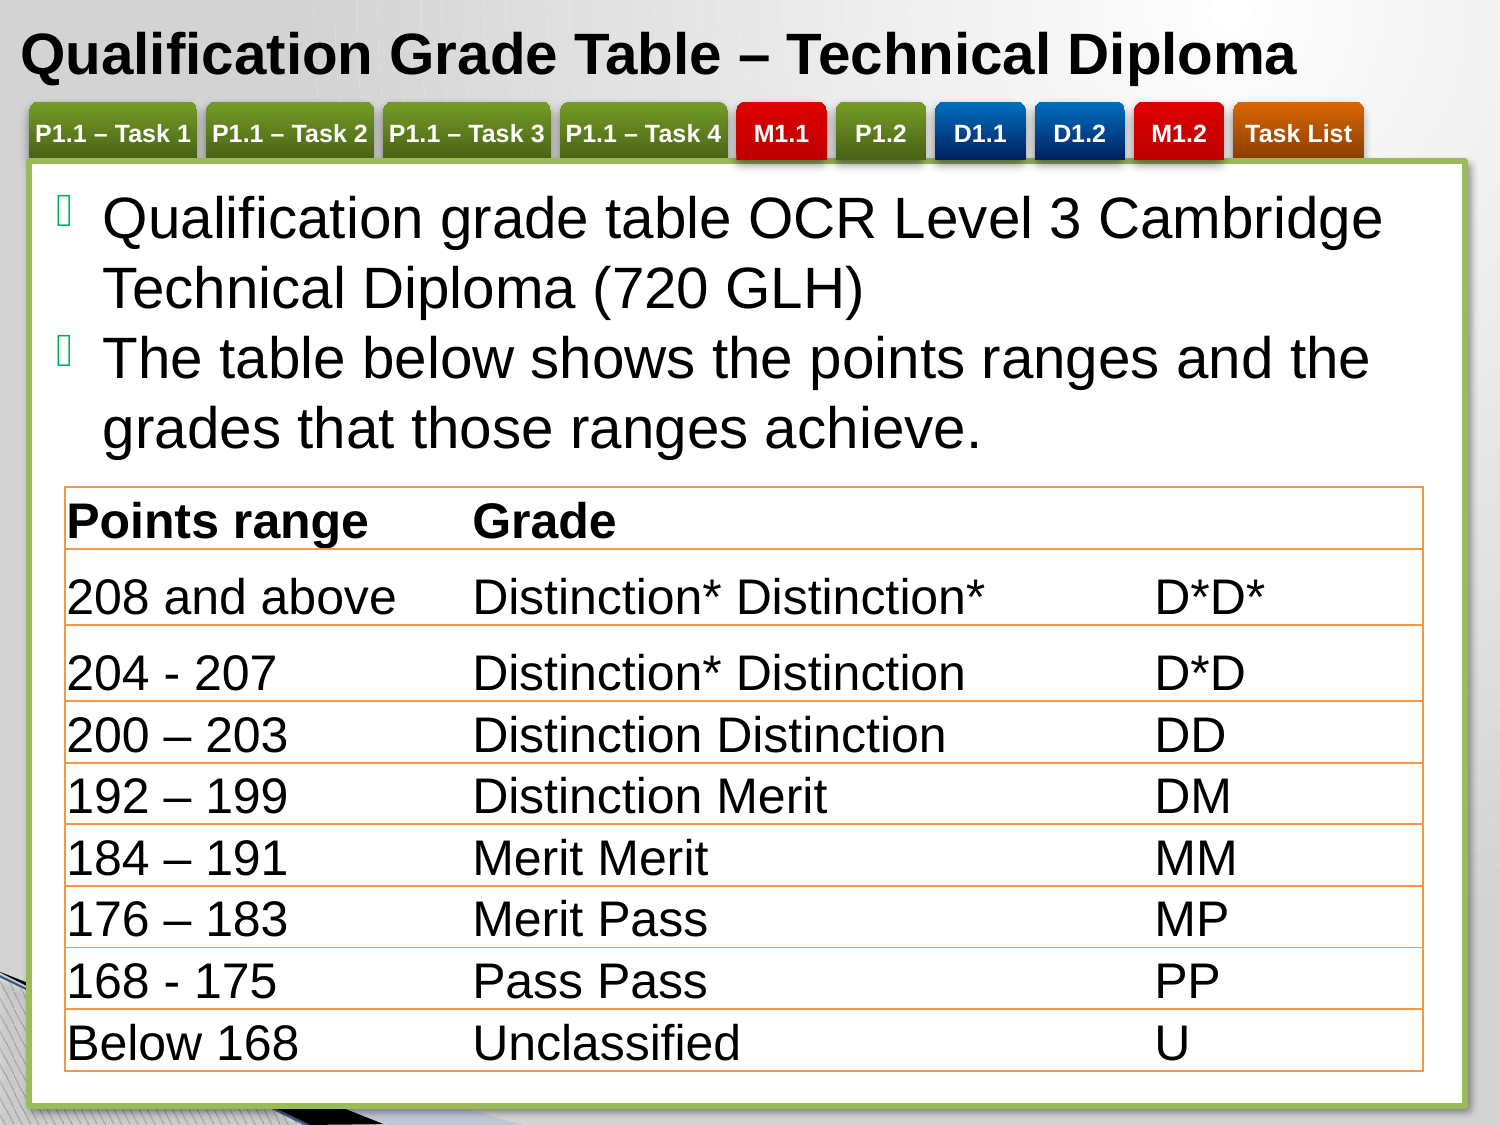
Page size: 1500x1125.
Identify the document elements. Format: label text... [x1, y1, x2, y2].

table_cell Distinction Distinction [471, 702, 1153, 762]
table_header Grade [471, 488, 1153, 548]
table_cell Pass Pass [471, 948, 1153, 1008]
table_cell D*D* [1153, 550, 1422, 624]
table_cell Distinction* Distinction [471, 626, 1153, 700]
table_cell 176 – 183 [66, 887, 471, 947]
table_cell Unclassified [471, 1010, 1153, 1070]
table_cell 200 – 203 [66, 702, 471, 762]
title Qualification Grade Table – Technical Diploma [5, 0, 1447, 102]
table_cell PP [1153, 948, 1422, 1008]
table_cell Below 168 [66, 1010, 471, 1070]
table_cell MM [1153, 825, 1422, 885]
table_cell U [1153, 1010, 1422, 1070]
table_header [1153, 488, 1422, 548]
table_cell Merit Pass [471, 887, 1153, 947]
table_cell Distinction* Distinction* [471, 550, 1153, 624]
table_cell 204 - 207 [66, 626, 471, 700]
table_cell 184 – 191 [66, 825, 471, 885]
table_cell Merit Merit [471, 825, 1153, 885]
picture [281, 1114, 303, 1125]
text_box e [551, 0, 603, 5]
table_cell 192 – 199 [66, 764, 471, 823]
table_header Points range [66, 488, 471, 548]
table_cell 208 and above [66, 550, 471, 624]
table_cell Distinction Merit [471, 764, 1153, 823]
text_box Qualification grade table OCR Level 3 Cambridge Technical Diploma (720 GLH) The table below shows the points ranges and the grades that those ranges achieve. [41, 172, 1447, 468]
table_cell DD [1153, 702, 1422, 762]
table_cell 168 - 175 [66, 948, 471, 1008]
table_cell MP [1153, 887, 1422, 947]
table_cell D*D [1153, 626, 1422, 700]
table_cell DM [1153, 764, 1422, 823]
